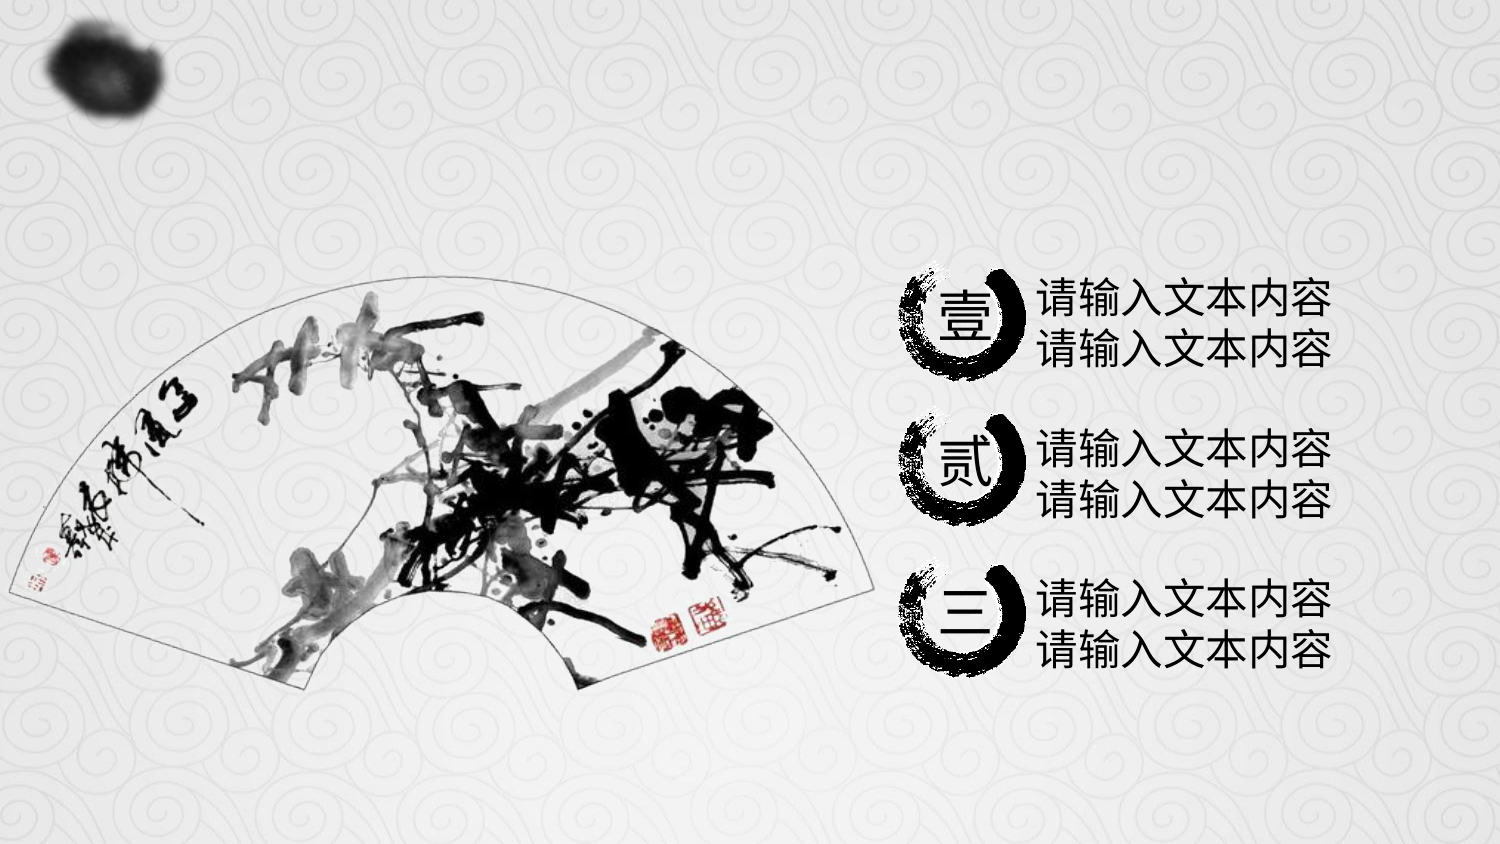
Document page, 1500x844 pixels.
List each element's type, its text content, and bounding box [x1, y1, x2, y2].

picture [0, 0, 1500, 844]
text_box 请输入文本内容 请输入文本内容 [1033, 264, 1415, 381]
text_box 请输入文本内容 请输入文本内容 [1033, 414, 1415, 531]
text_box 请输入文本内容 请输入文本内容 [1033, 565, 1415, 682]
